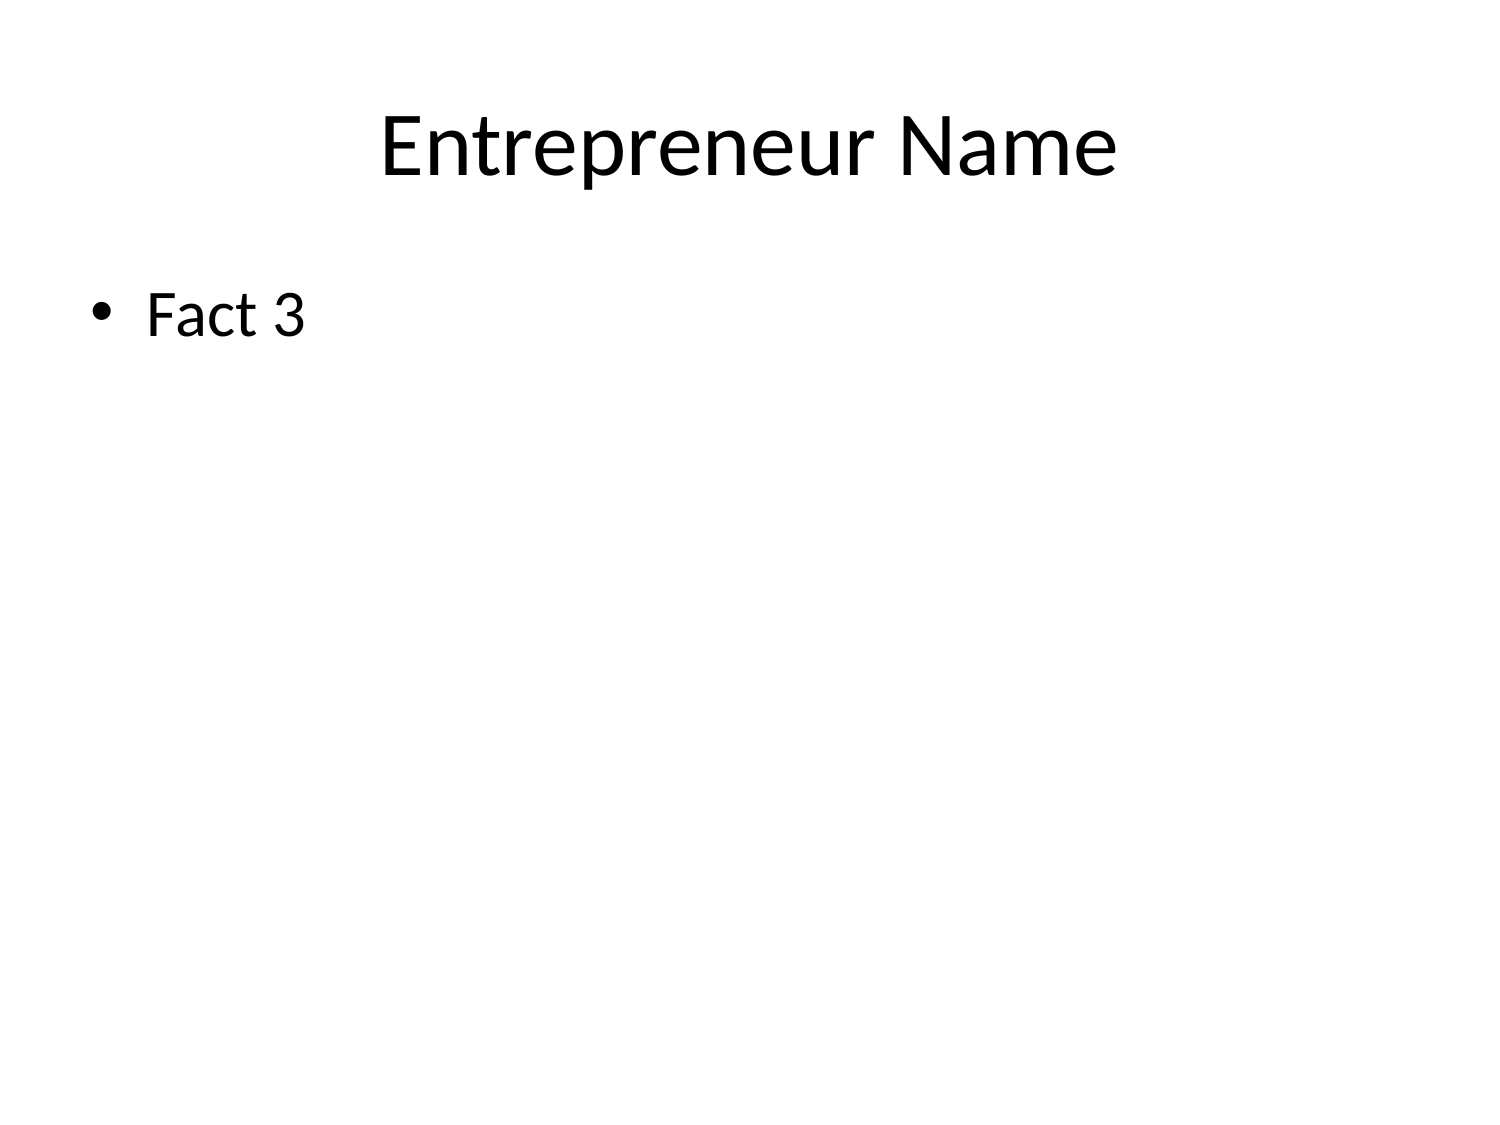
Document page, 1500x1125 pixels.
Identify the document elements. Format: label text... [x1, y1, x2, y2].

title Entrepreneur Name [75, 45, 1425, 233]
list Fact 3 [75, 262, 1425, 1005]
